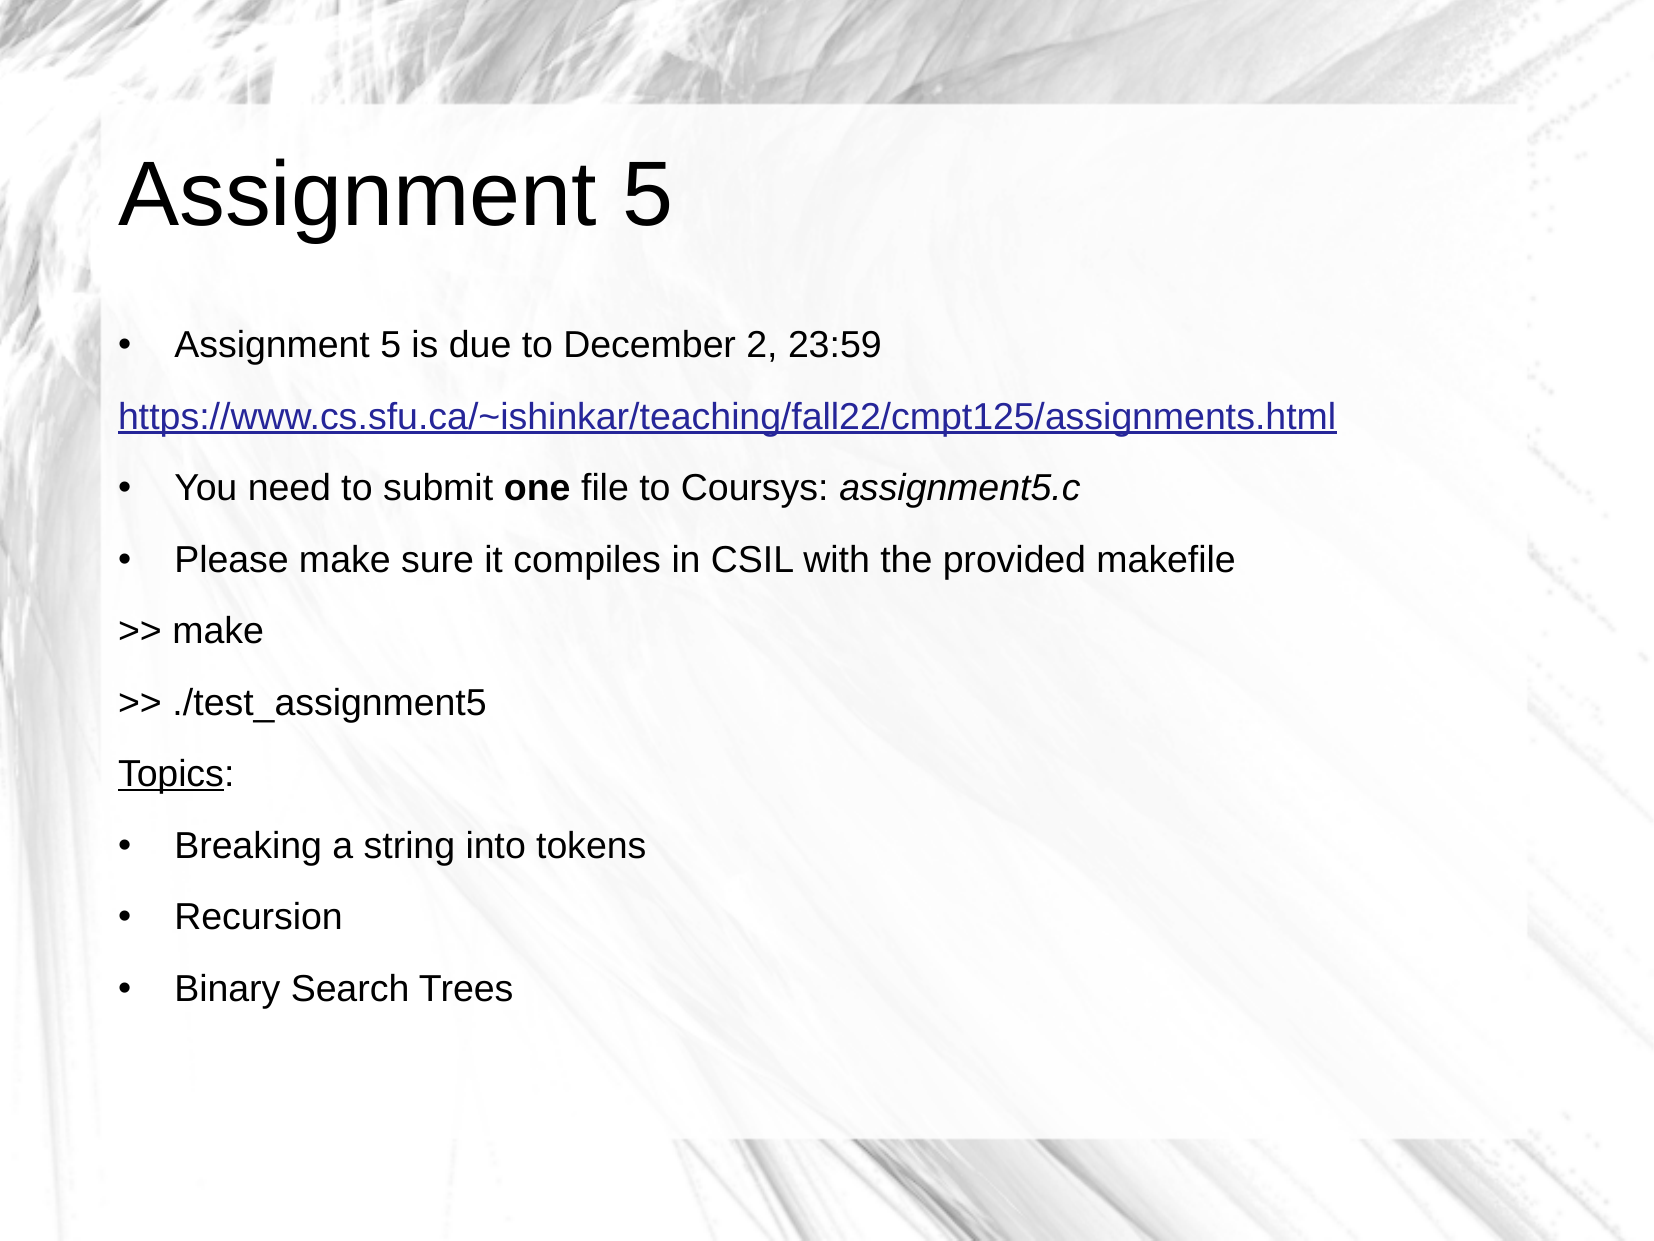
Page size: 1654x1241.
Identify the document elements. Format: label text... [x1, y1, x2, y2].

picture [0, 0, 1654, 1241]
list Assignment 5 is due to December 2, 23:59 https://www.cs.sfu.ca/~ishinkar/teaching/fall22/cmpt125/assignments.html You need to submit one file to Coursys: assignment5.c Please make sure it compiles in CSIL with the provided makefile >> make >> ./test_assignment5 Topics: Breaking a string into tokens Recursion Binary Search Trees [118, 319, 1571, 1102]
title Assignment 5 [118, 112, 1504, 278]
